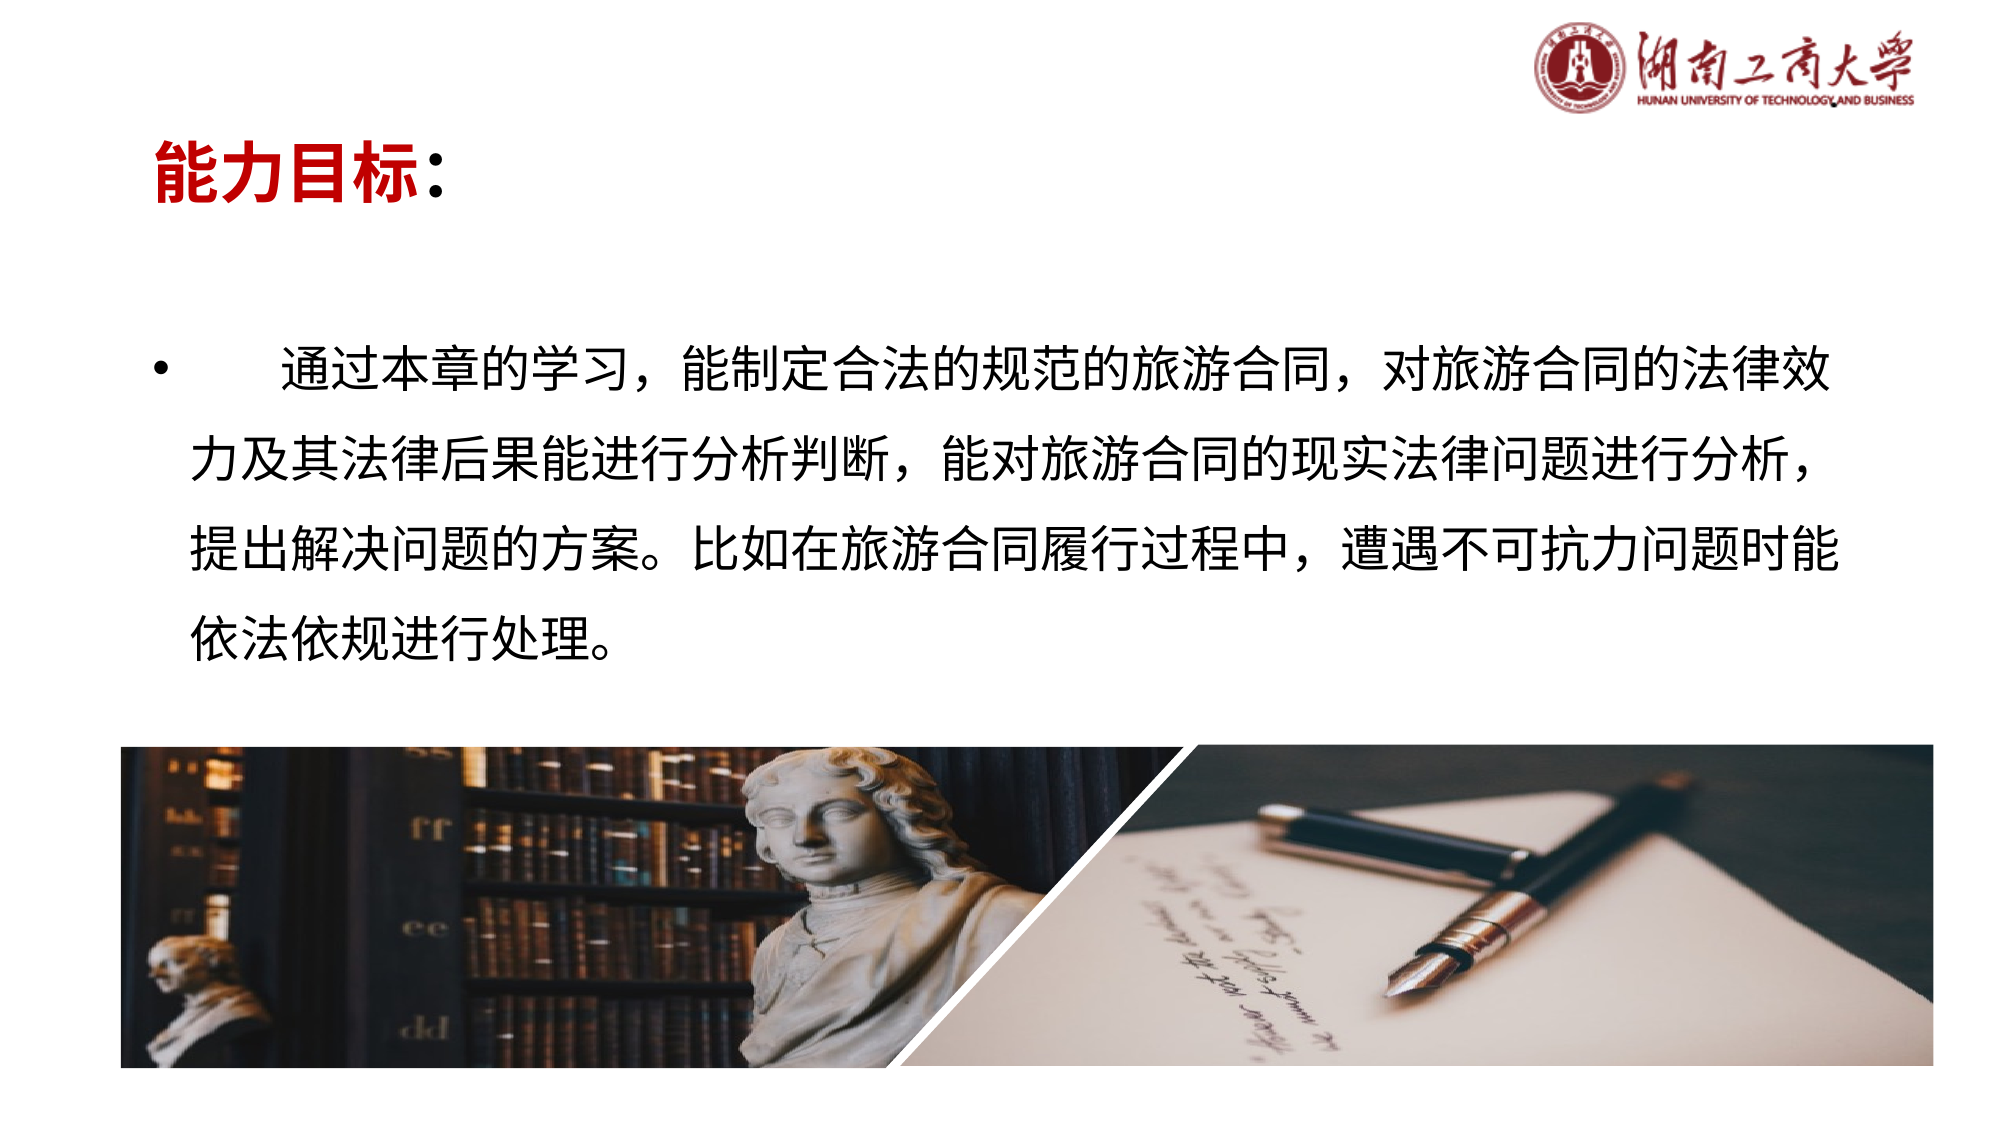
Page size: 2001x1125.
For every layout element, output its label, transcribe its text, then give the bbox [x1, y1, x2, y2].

picture [1533, 21, 1922, 117]
title 能力目标： [137, 66, 1863, 285]
text_box [119, 745, 1187, 1070]
list 通过本章的学习，能制定合法的规范的旅游合同，对旅游合同的法律效力及其法律后果能进行分析判断，能对旅游合同的现实法律问题进行分析，提出解决问题的方案。比如在旅游合同履行过程中，遭遇不可抗力问题时能依法依规进行处理。 [137, 299, 1863, 1014]
text_box [897, 743, 1935, 1067]
